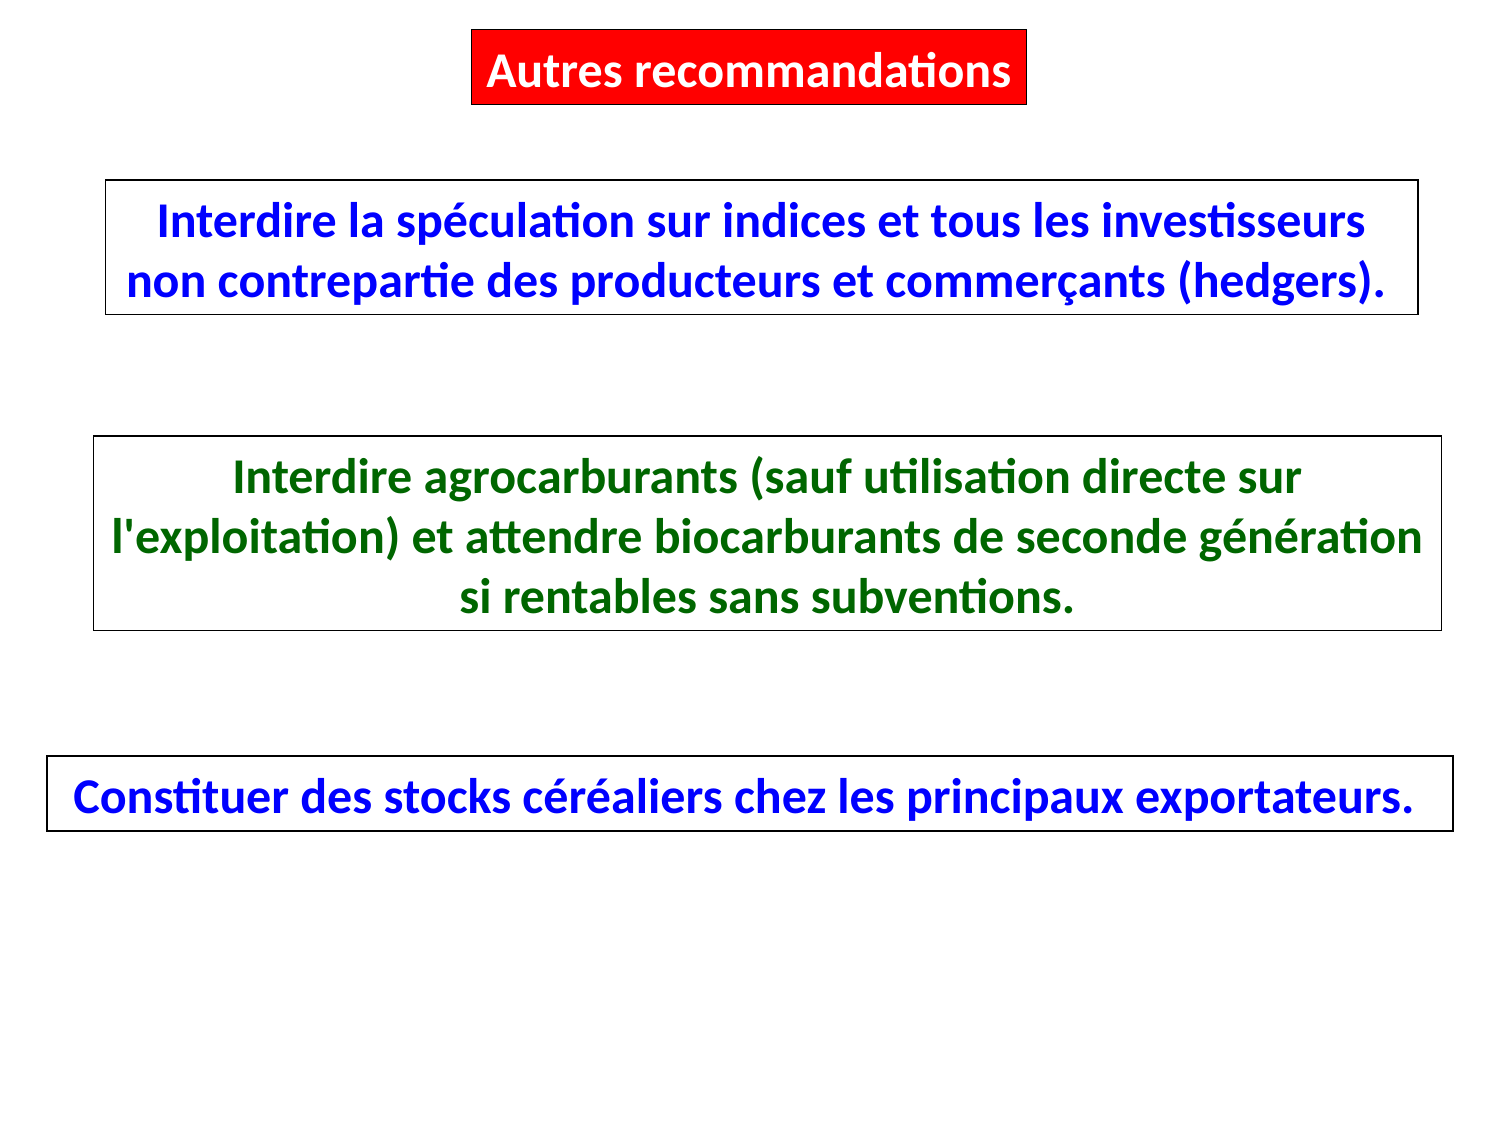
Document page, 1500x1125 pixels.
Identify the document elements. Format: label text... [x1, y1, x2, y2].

text_box Constituer des stocks céréaliers chez les principaux exportateurs. [46, 756, 1454, 831]
text_box Interdire agrocarburants (sauf utilisation directe sur l'exploitation) et attendre biocarburants de seconde génération si rentables sans subventions. [93, 435, 1442, 631]
text_box Interdire la spéculation sur indices et tous les investisseurs non contrepartie des producteurs et commerçants (hedgers). [105, 179, 1418, 315]
text_box Autres recommandations [471, 29, 1027, 105]
